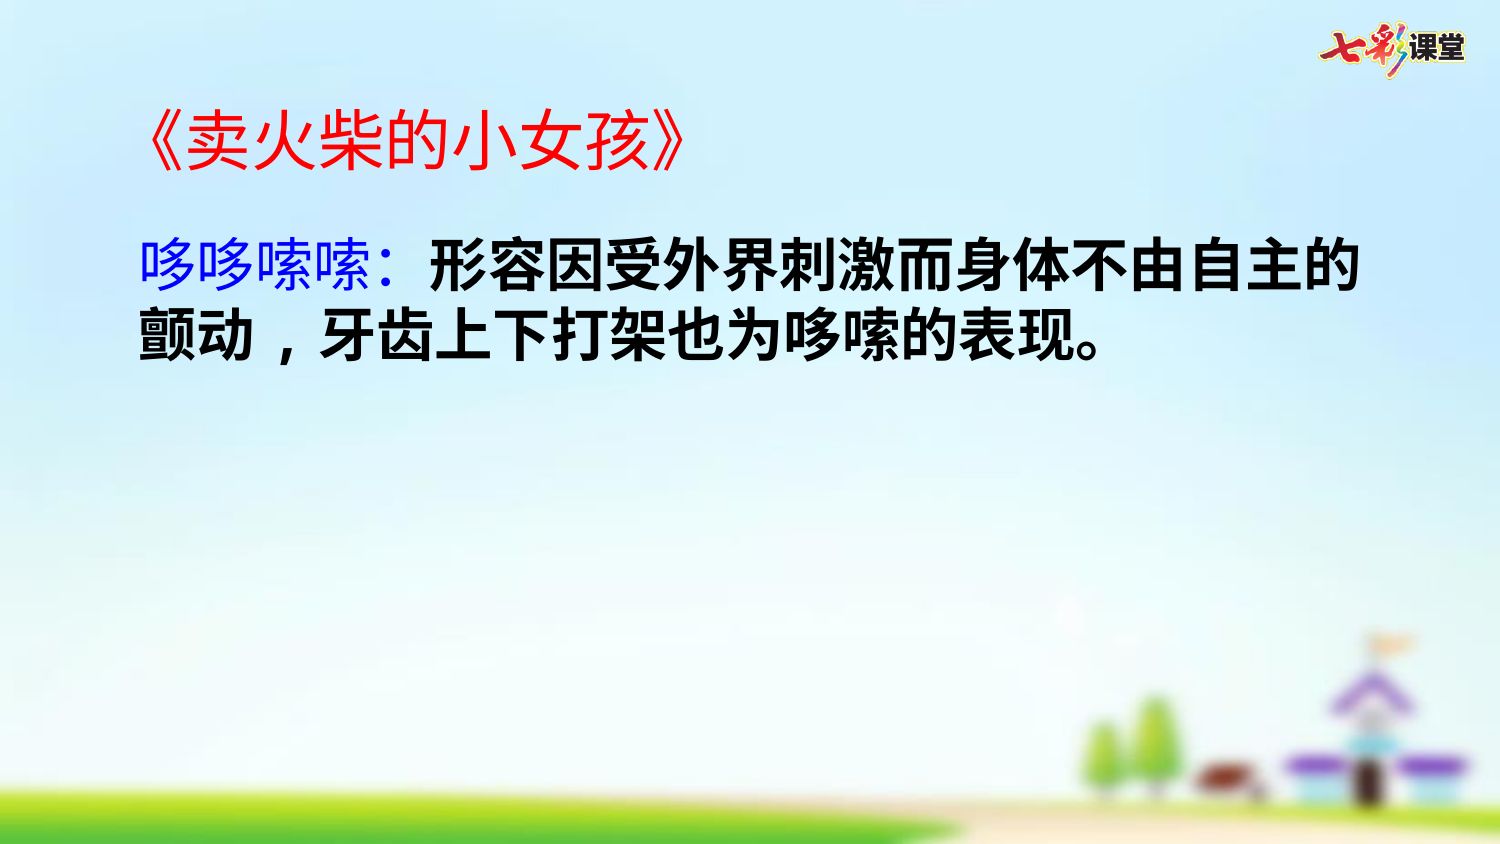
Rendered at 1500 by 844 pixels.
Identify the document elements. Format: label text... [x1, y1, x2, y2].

picture [0, 0, 1500, 844]
text_box 哆哆嗦嗦：形容因受外界刺激而身体不由自主的颤动,牙齿上下打架也为哆嗦的表现。 [123, 220, 1412, 376]
text_box 《卖火柴的小女孩》 [103, 91, 734, 186]
